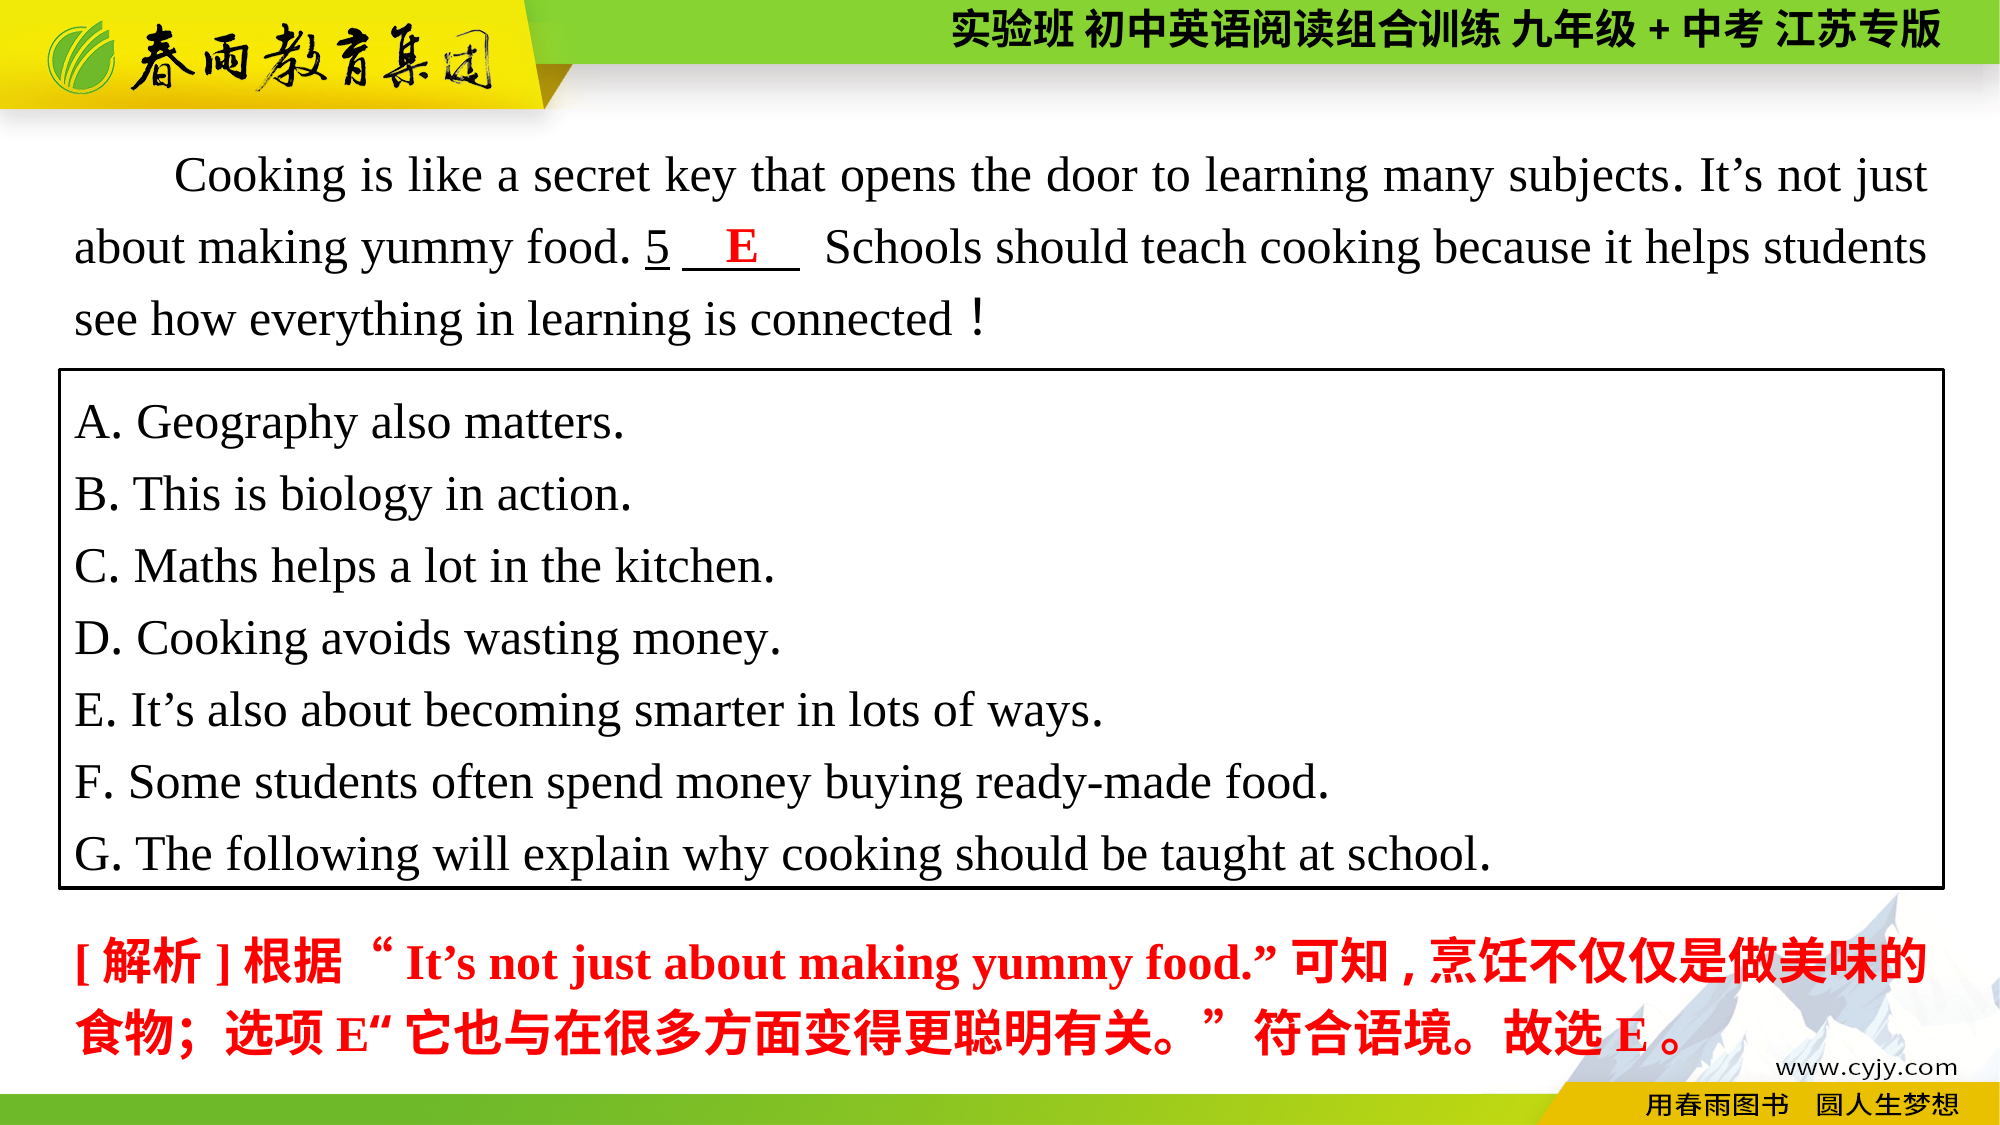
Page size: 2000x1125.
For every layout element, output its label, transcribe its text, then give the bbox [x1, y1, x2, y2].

text_box [解析]根据“It’s not just about making yummy food.”可知,烹饪不仅仅是做美味的食物；选项E“它也与在很多方面变得更聪明有关。”符合语境。故选E。 [59, 909, 1944, 1069]
picture [0, 0, 2000, 1125]
list Cooking is like a secret key that opens the door to learning many subjects. It’s not just about making yummy food. 5 Schools should teach cooking because it helps students see how everything in learning is connected！ [59, 122, 1944, 356]
text_box E [711, 193, 775, 280]
text_box A. Geography also matters. B. This is biology in action. C. Maths helps a lot in the kitchen. D. Cooking avoids wasting money. E. It’s also about becoming smarter in lots of ways. F. Some students often spend money buying ready-made food. G. The following will explain why cooking should be taught at school. [59, 369, 1944, 889]
